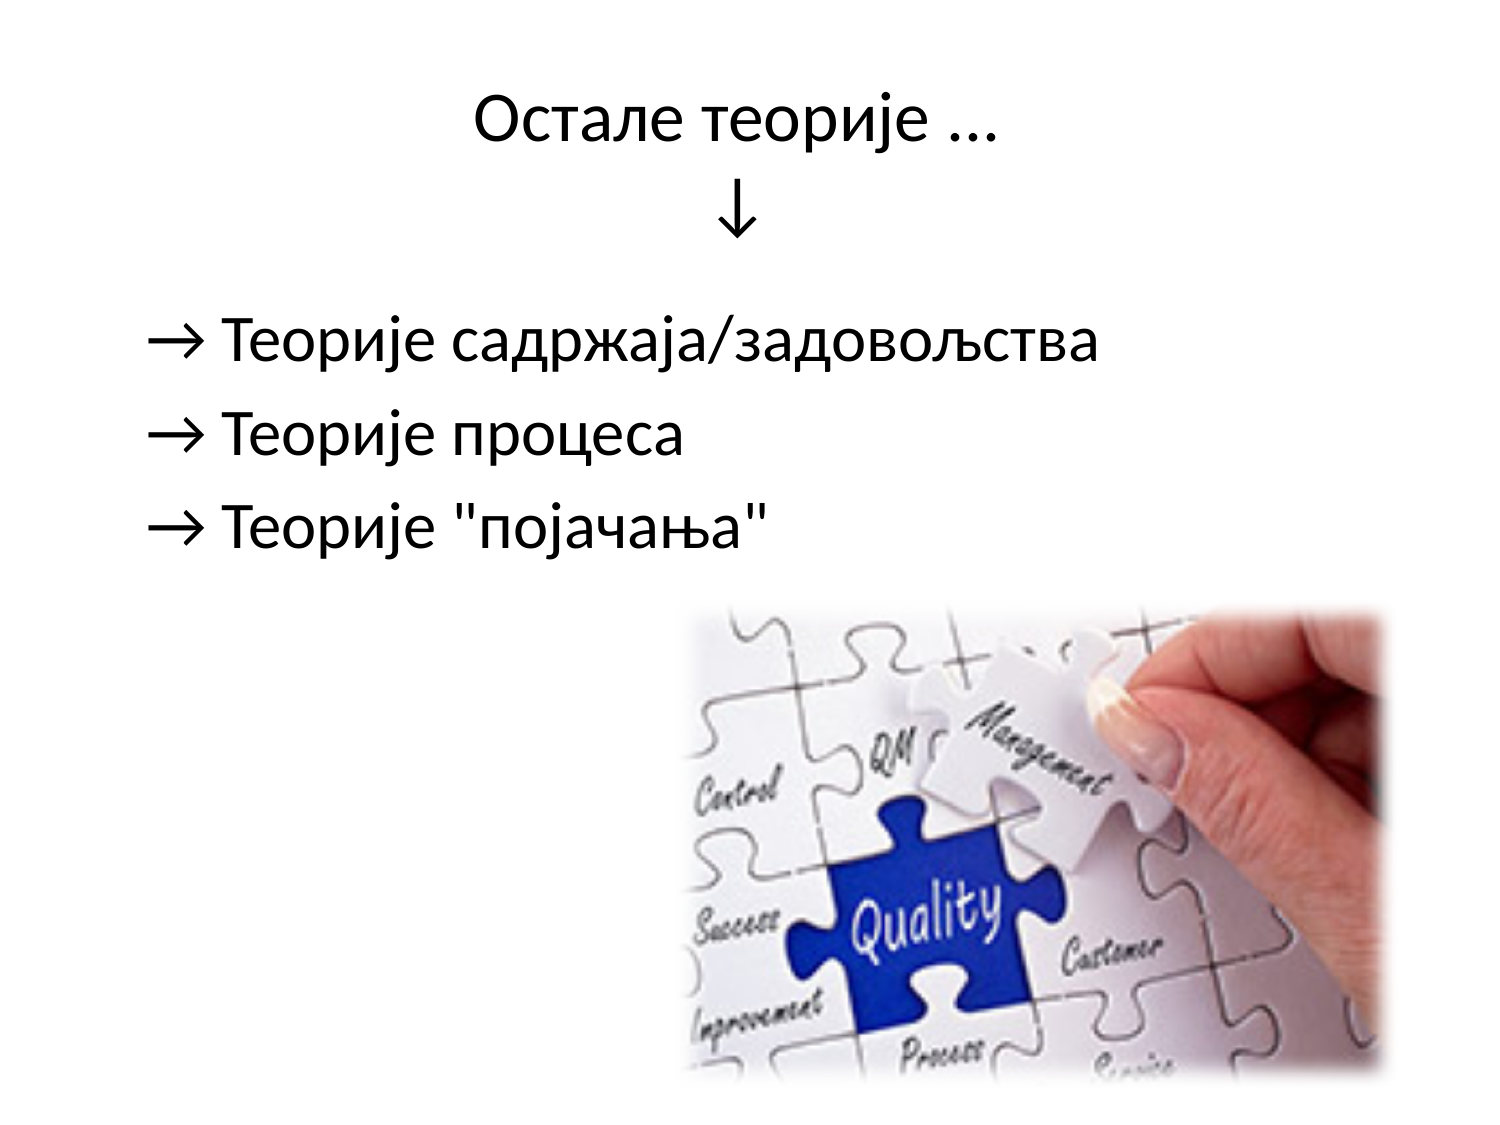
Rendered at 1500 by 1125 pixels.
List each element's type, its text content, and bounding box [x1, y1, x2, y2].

picture [674, 599, 1398, 1088]
title Остале теорије ... ↓ [62, 62, 1413, 250]
list → Теорије садржаја/задовољства → Теорије процеса → Теорије "појачања" [75, 287, 1425, 1030]
